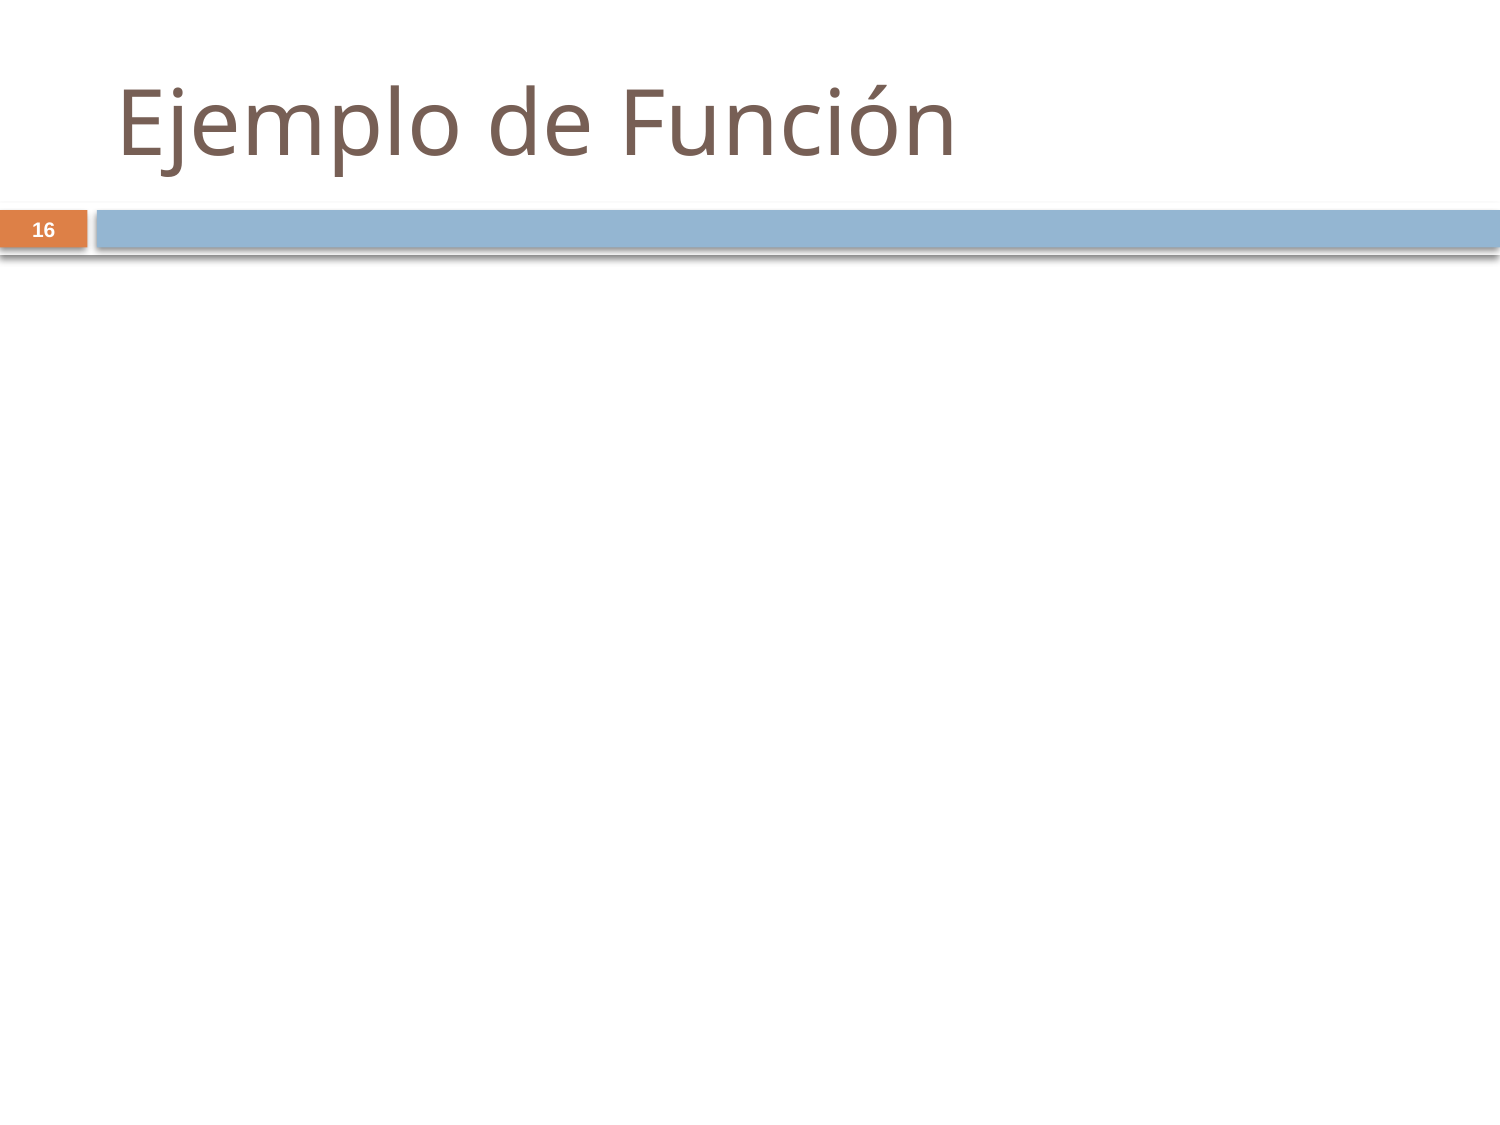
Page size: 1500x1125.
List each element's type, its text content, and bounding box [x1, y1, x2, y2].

title Ejemplo de Función [100, 37, 1438, 200]
slide_number 16 [0, 208, 88, 249]
